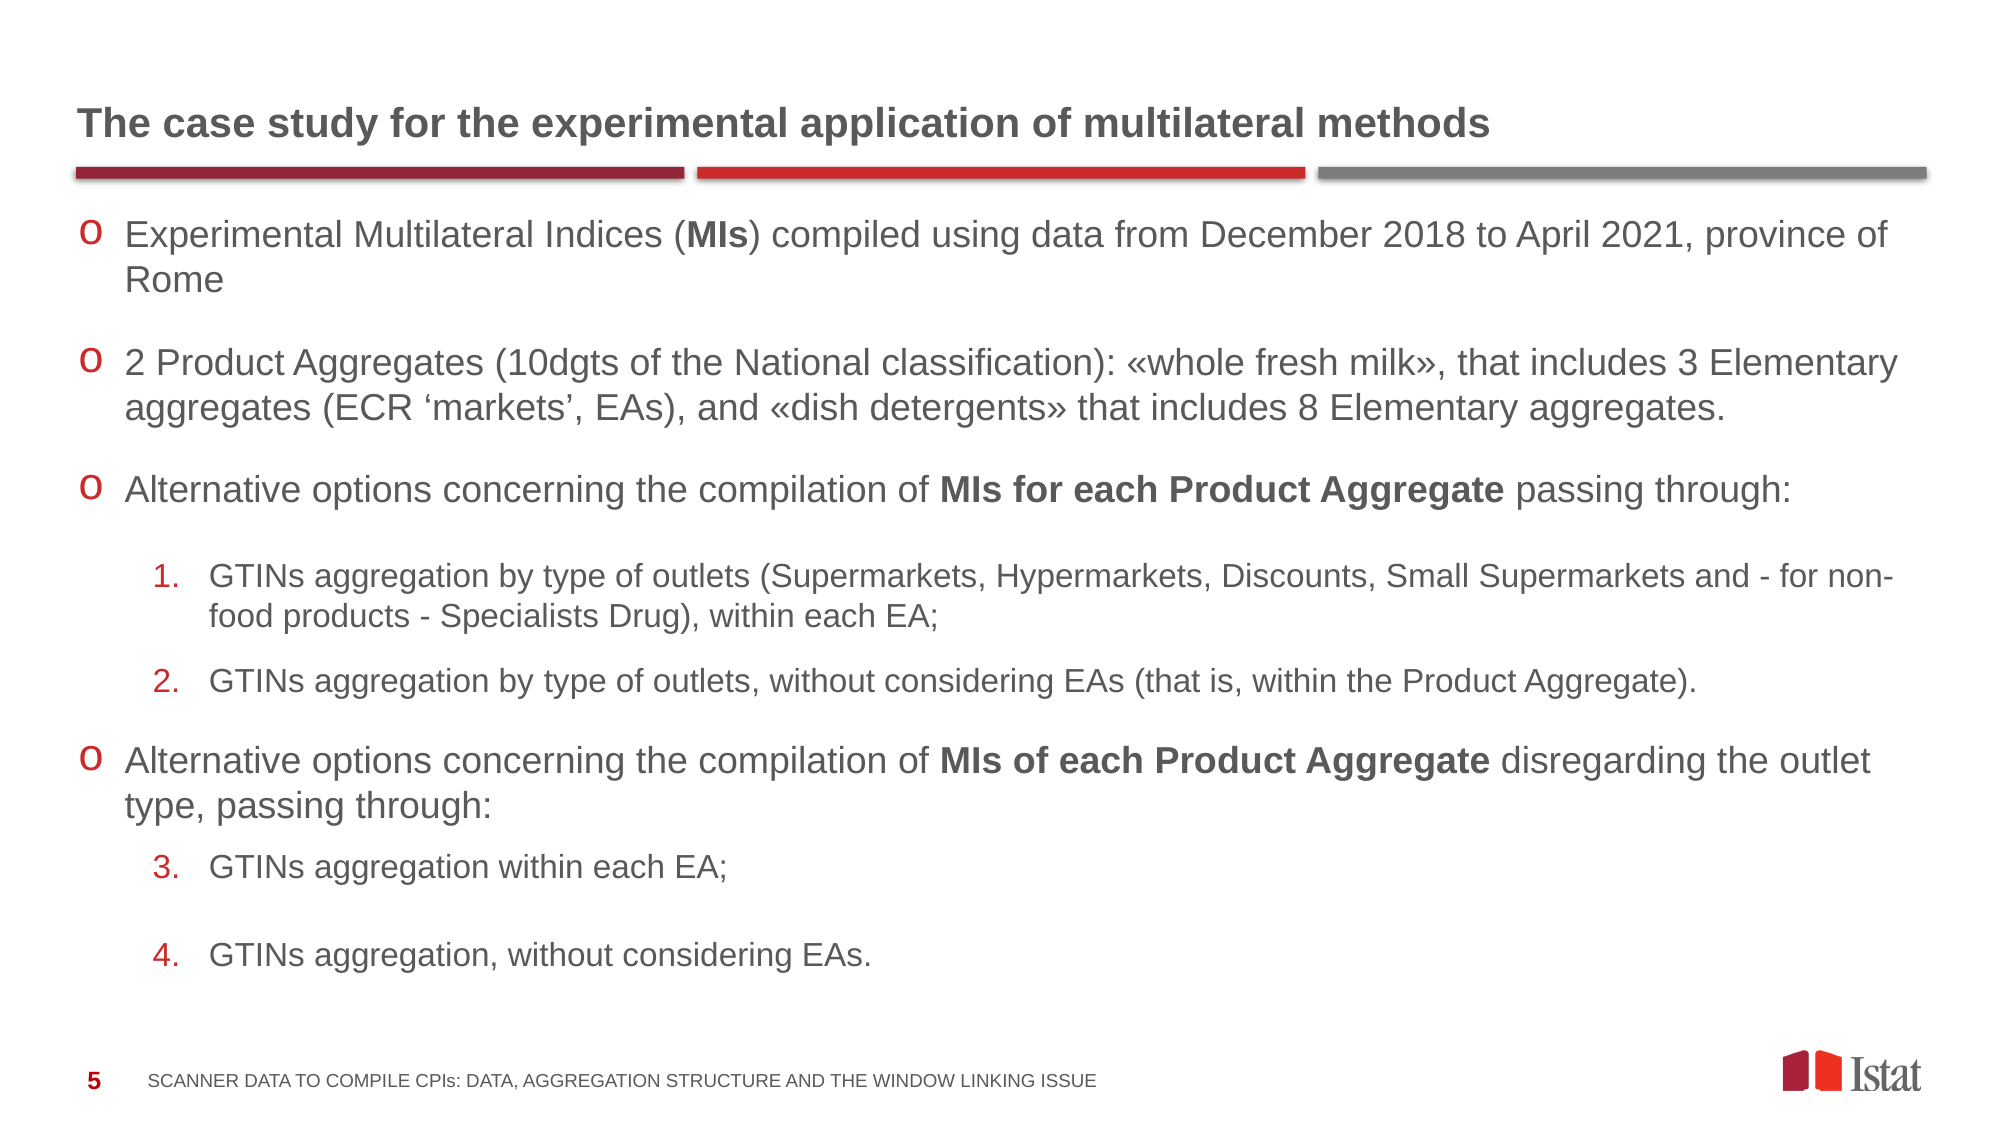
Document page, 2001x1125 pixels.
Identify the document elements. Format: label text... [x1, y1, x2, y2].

title The case study for the experimental application of multilateral methods [76, 88, 1926, 146]
list Experimental Multilateral Indices (MIs) compiled using data from December 2018 to April 2021, province of Rome 2 Product Aggregates (10dgts of the National classification): «whole fresh milk», that includes 3 Elementary aggregates (ECR ‘markets’, EAs), and «dish detergents» that includes 8 Elementary aggregates. Alternative options concerning the compilation of MIs for each Product Aggregate passing through: GTINs aggregation by type of outlets (Supermarkets, Hypermarkets, Discounts, Small Supermarkets and - for non-food products - Specialists Drug), within each EA; GTINs aggregation by type of outlets, without considering EAs (that is, within the Product Aggregate). Alternative options concerning the compilation of MIs of each Product Aggregate disregarding the outlet type, passing through: GTINs aggregation within each EA; GTINs aggregation, without considering EAs. [77, 210, 1926, 1039]
slide_number 5 [53, 1049, 136, 1110]
footer Scanner data to compile CPIs: Data, Aggregation structure and the Window Linking issue [147, 1048, 1730, 1092]
